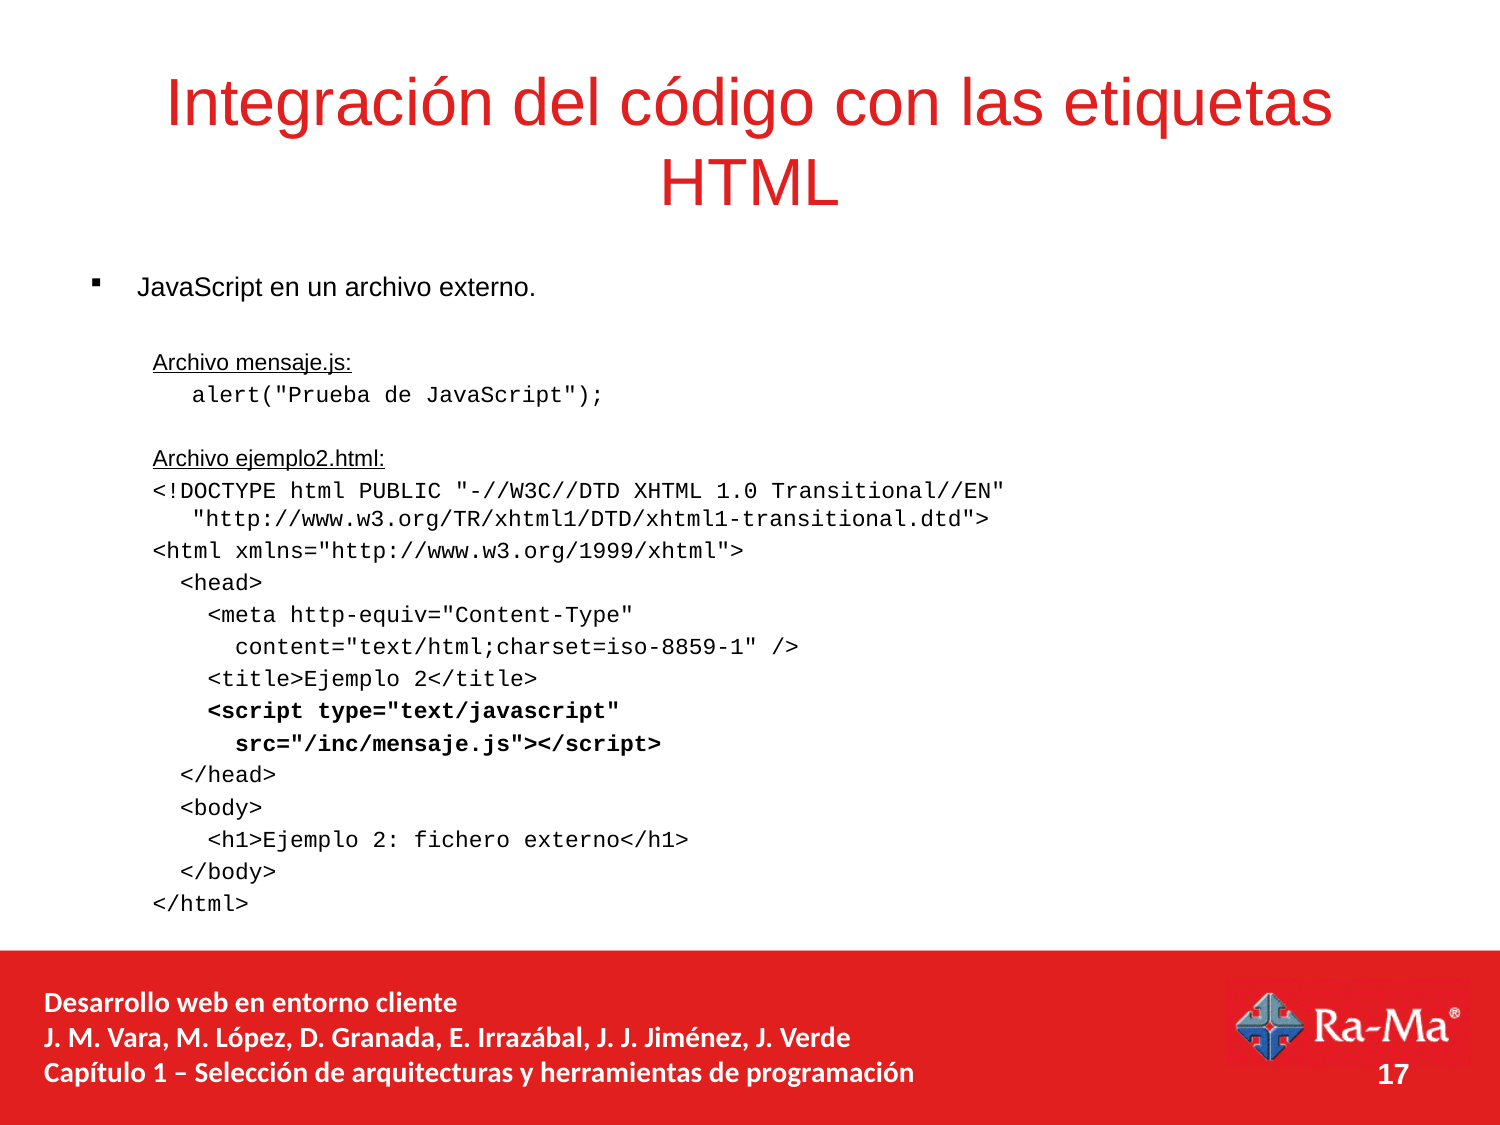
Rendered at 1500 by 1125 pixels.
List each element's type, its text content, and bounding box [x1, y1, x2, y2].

picture [0, 0, 1500, 1125]
footer Desarrollo web en entorno cliente J. M. Vara, M. López, D. Granada, E. Irrazábal, J. J. Jiménez, J. Verde Capítulo 1 – Selección de arquitecturas y herramientas de programación [29, 975, 1058, 1094]
slide_number 17 [1074, 1042, 1425, 1103]
title Integración del código con las etiquetas HTML [75, 45, 1425, 233]
list JavaScript en un archivo externo. Archivo mensaje.js: alert("Prueba de JavaScript"); Archivo ejemplo2.html: <!DOCTYPE html PUBLIC "-//W3C//DTD XHTML 1.0 Transitional//EN" "http://www.w3.org/TR/xhtml1/DTD/xhtml1-transitional.dtd"> <html xmlns="http://www.w3.org/1999/xhtml"> <head> <meta http-equiv="Content-Type" content="text/html;charset=iso-8859-1" /> <title>Ejemplo 2</title> <script type="text/javascript" src="/inc/mensaje.js"></script> </head> <body> <h1>Ejemplo 2: fichero externo</h1> </body> </html> [75, 262, 1425, 929]
